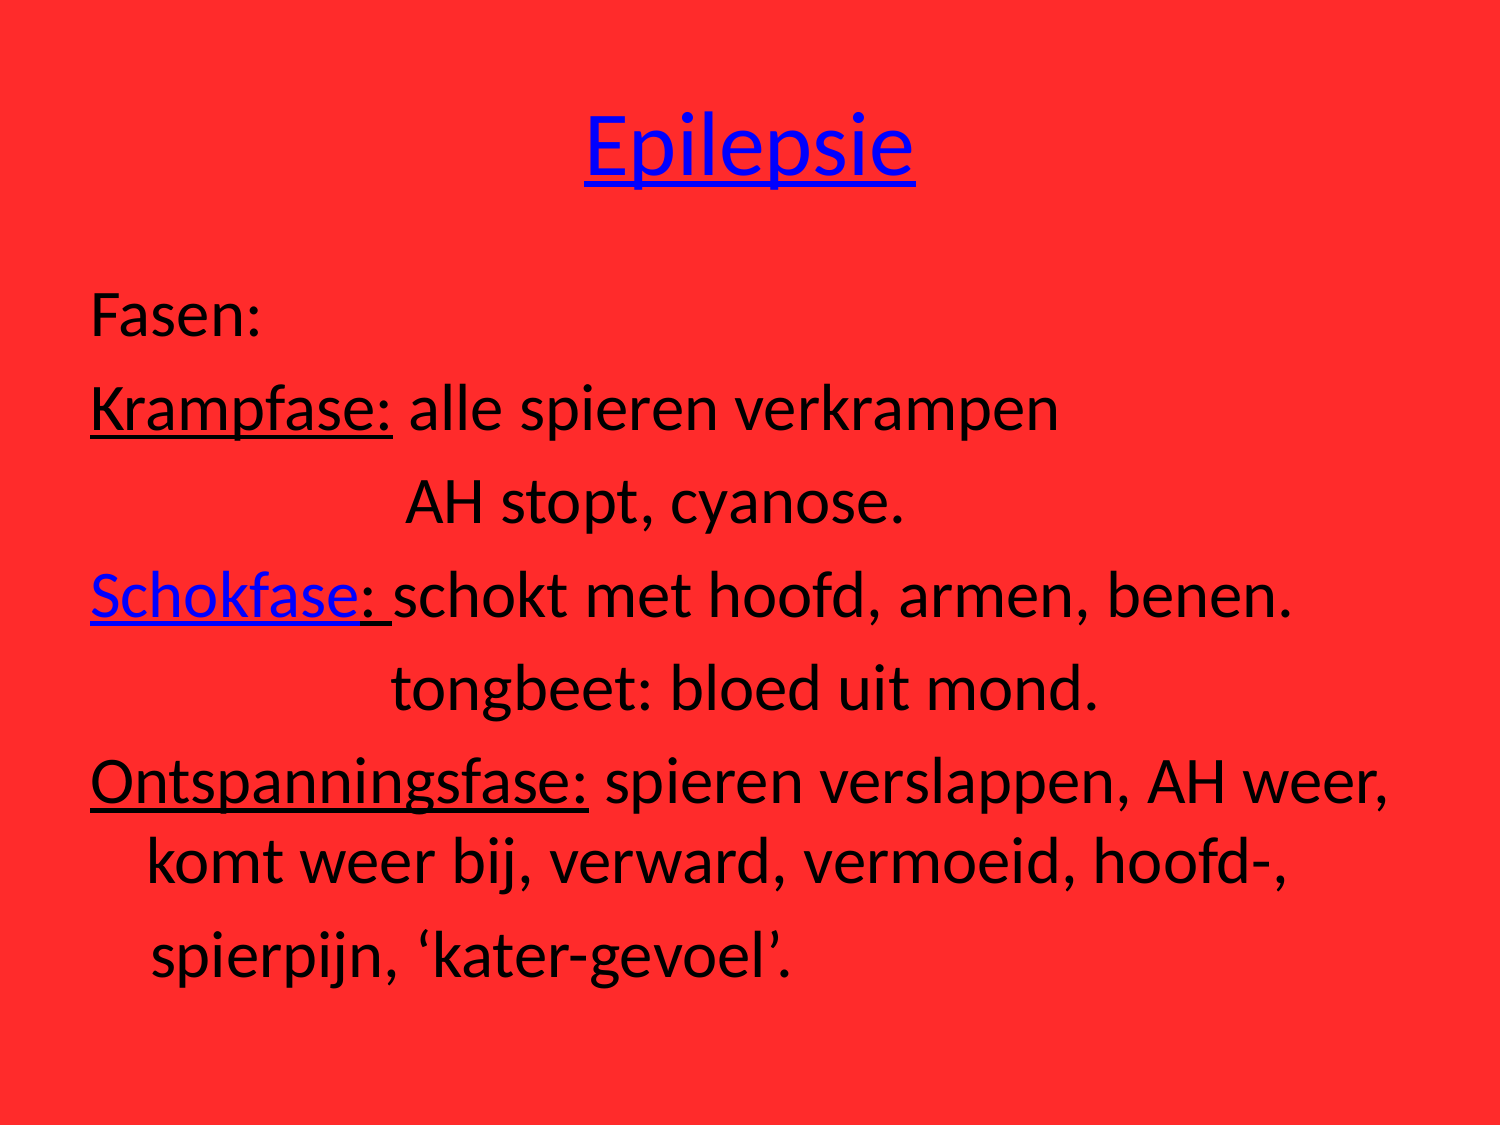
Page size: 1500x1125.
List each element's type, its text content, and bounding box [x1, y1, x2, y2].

list Fasen: Krampfase: alle spieren verkrampen AH stopt, cyanose. Schokfase: schokt met hoofd, armen, benen. tongbeet: bloed uit mond. Ontspanningsfase: spieren verslappen, AH weer, komt weer bij, verward, vermoeid, hoofd-, spierpijn, ‘kater-gevoel’. [75, 262, 1425, 1005]
title Epilepsie [75, 45, 1425, 233]
